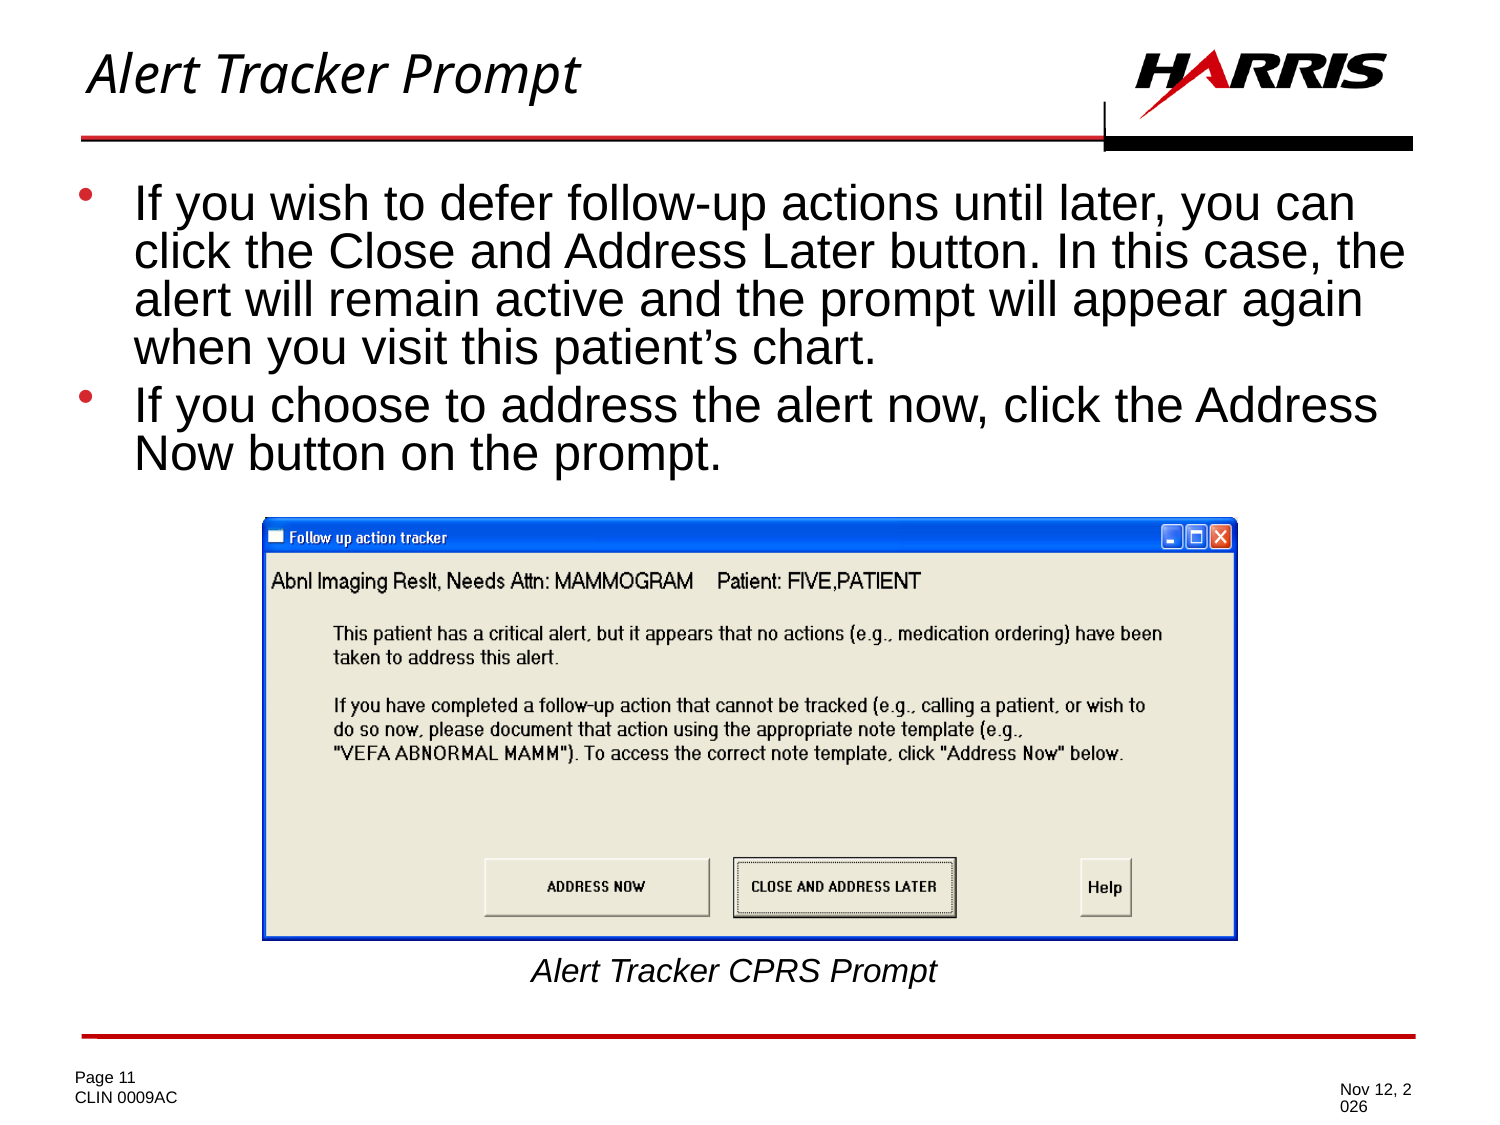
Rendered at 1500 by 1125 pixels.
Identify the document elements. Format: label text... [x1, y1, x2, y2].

title Alert Tracker Prompt [73, 27, 962, 117]
list Alert Tracker CPRS Prompt [49, 948, 1420, 1006]
picture [1135, 49, 1387, 119]
slide_number 16-Jun-14 [1324, 1066, 1435, 1111]
picture [262, 517, 1238, 942]
list If you wish to defer follow-up actions until later, you can click the Close and Address Later button. In this case, the alert will remain active and the prompt will appear again when you visit this patient’s chart. If you choose to address the alert now, click the Address Now button on the prompt. [62, 174, 1432, 1020]
